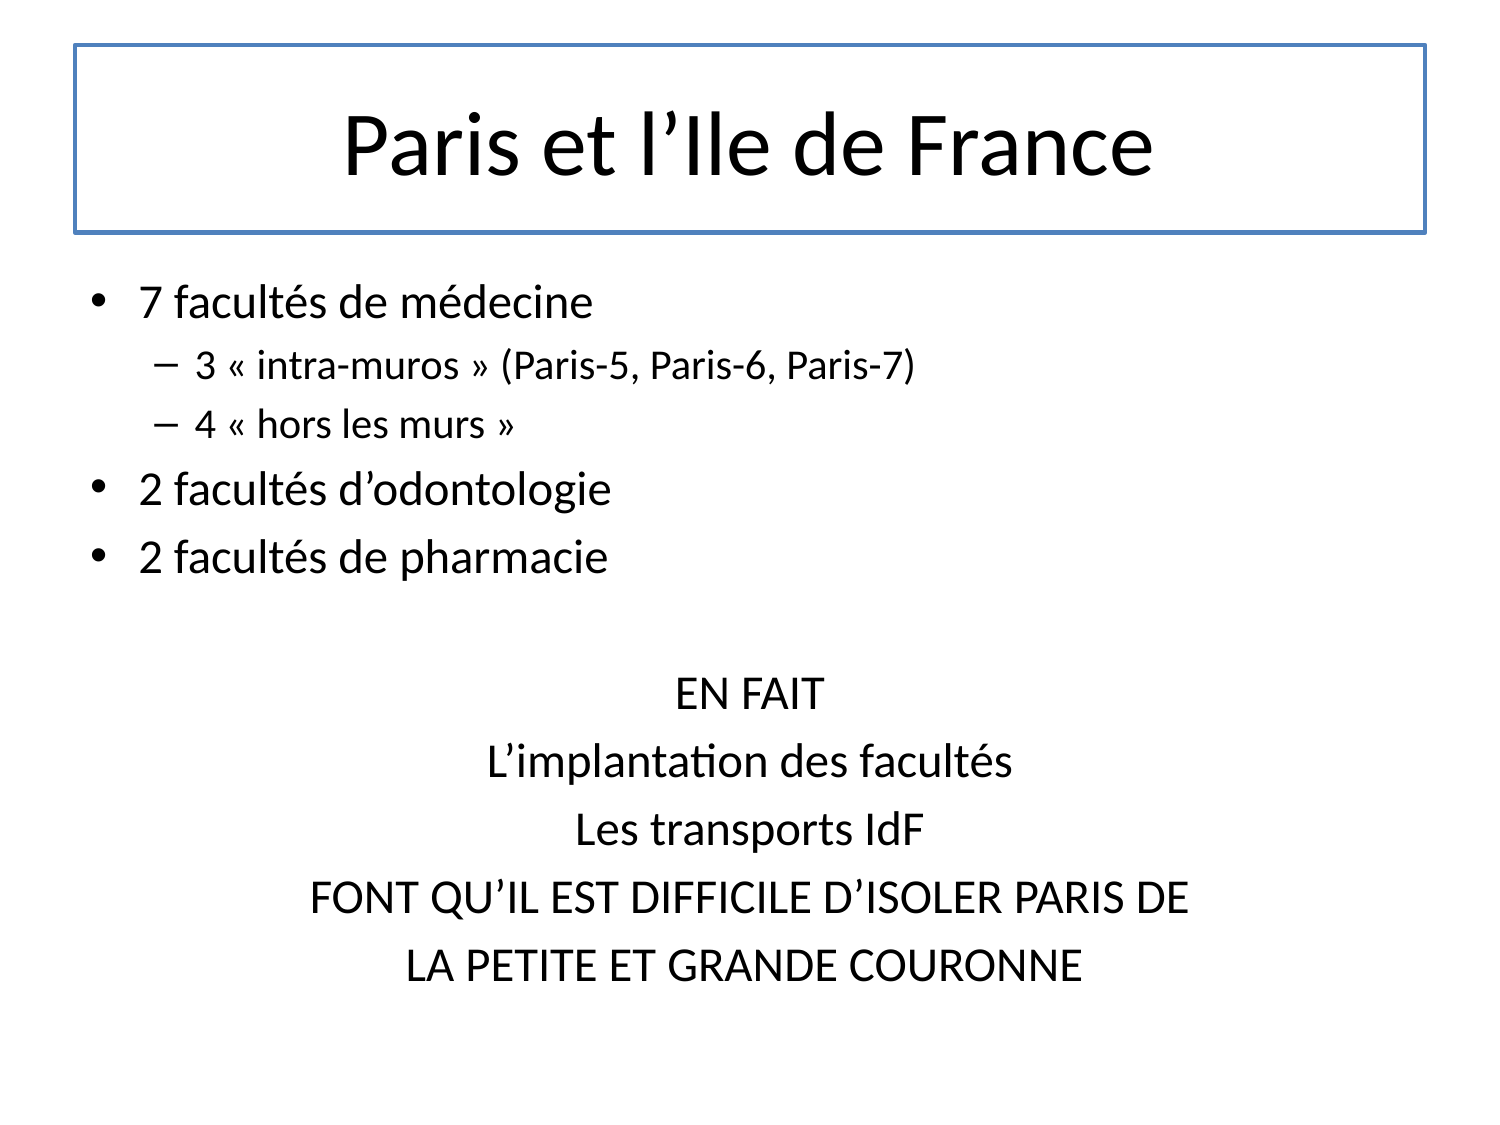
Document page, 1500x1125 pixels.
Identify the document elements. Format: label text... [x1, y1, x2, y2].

title Paris et l’Ile de France [75, 45, 1425, 233]
list 7 facultés de médecine 3 « intra-muros » (Paris-5, Paris-6, Paris-7) 4 « hors les murs » 2 facultés d’odontologie 2 facultés de pharmacie EN FAIT L’implantation des facultés Les transports IdF FONT QU’IL EST DIFFICILE D’ISOLER PARIS DE LA PETITE ET GRANDE COURONNE [75, 262, 1425, 1005]
